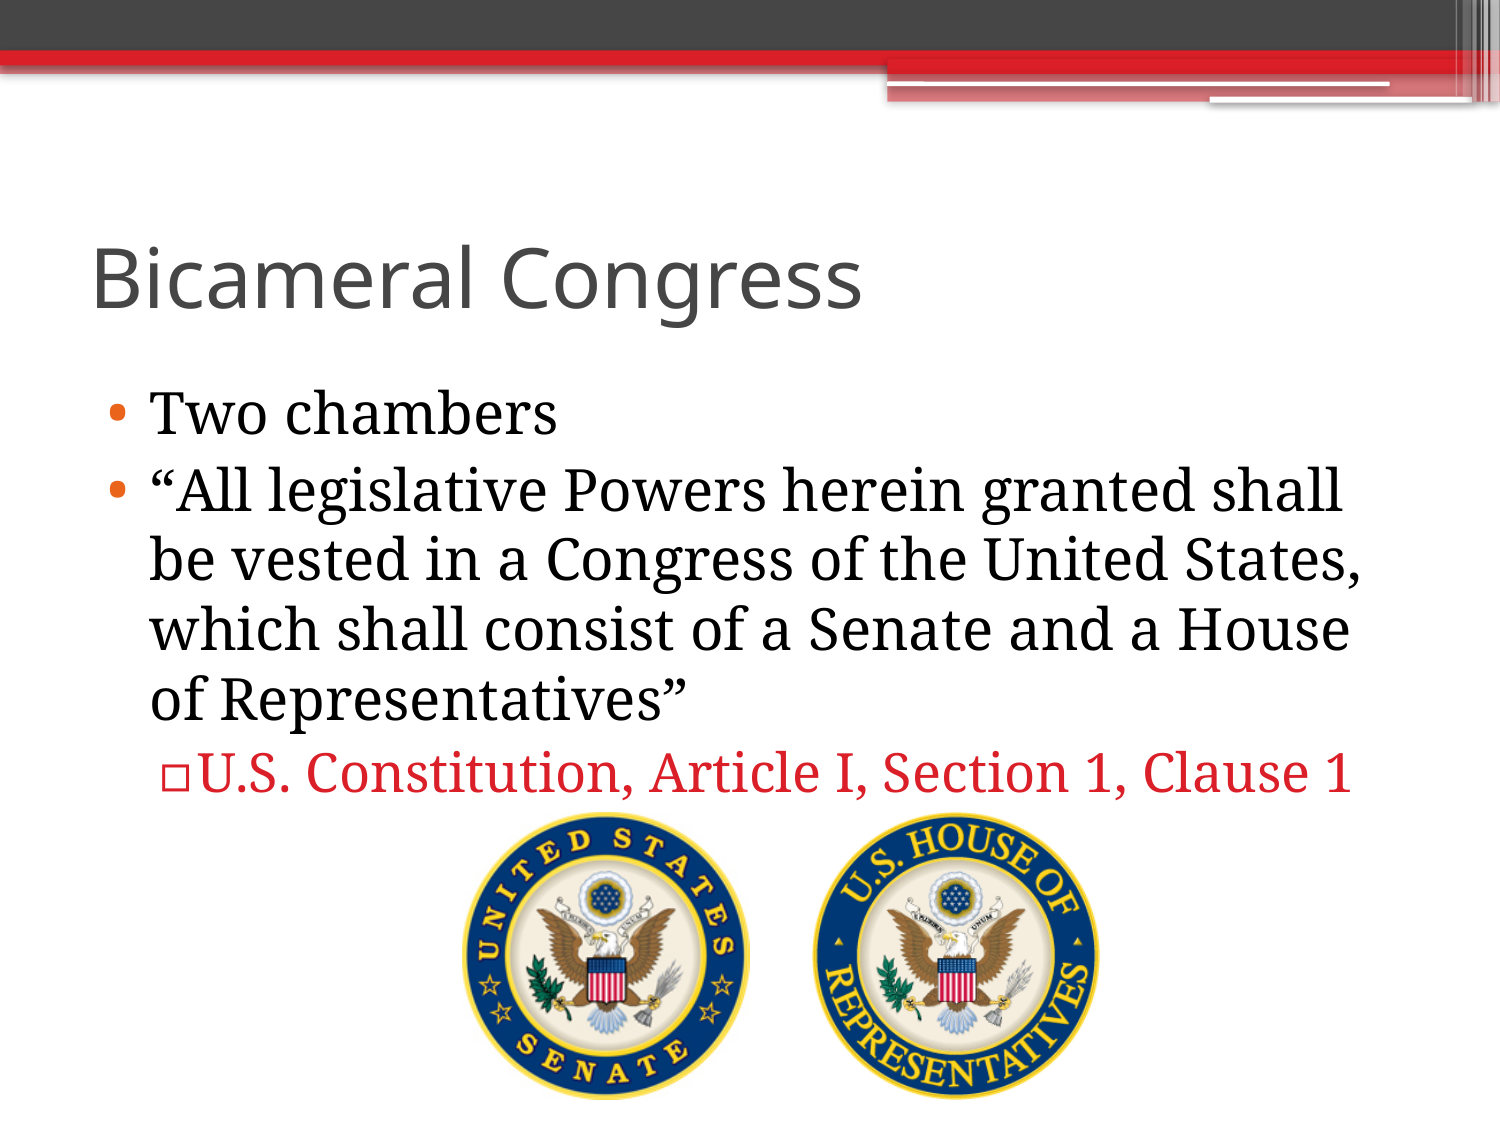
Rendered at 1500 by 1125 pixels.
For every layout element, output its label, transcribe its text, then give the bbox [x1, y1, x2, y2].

list Two chambers “All legislative Powers herein granted shall be vested in a Congress of the United States, which shall consist of a Senate and a House of Representatives” U.S. Constitution, Article I, Section 1, Clause 1 [75, 368, 1425, 1079]
title Bicameral Congress [75, 187, 1425, 363]
picture [462, 812, 751, 1101]
picture [812, 812, 1101, 1101]
